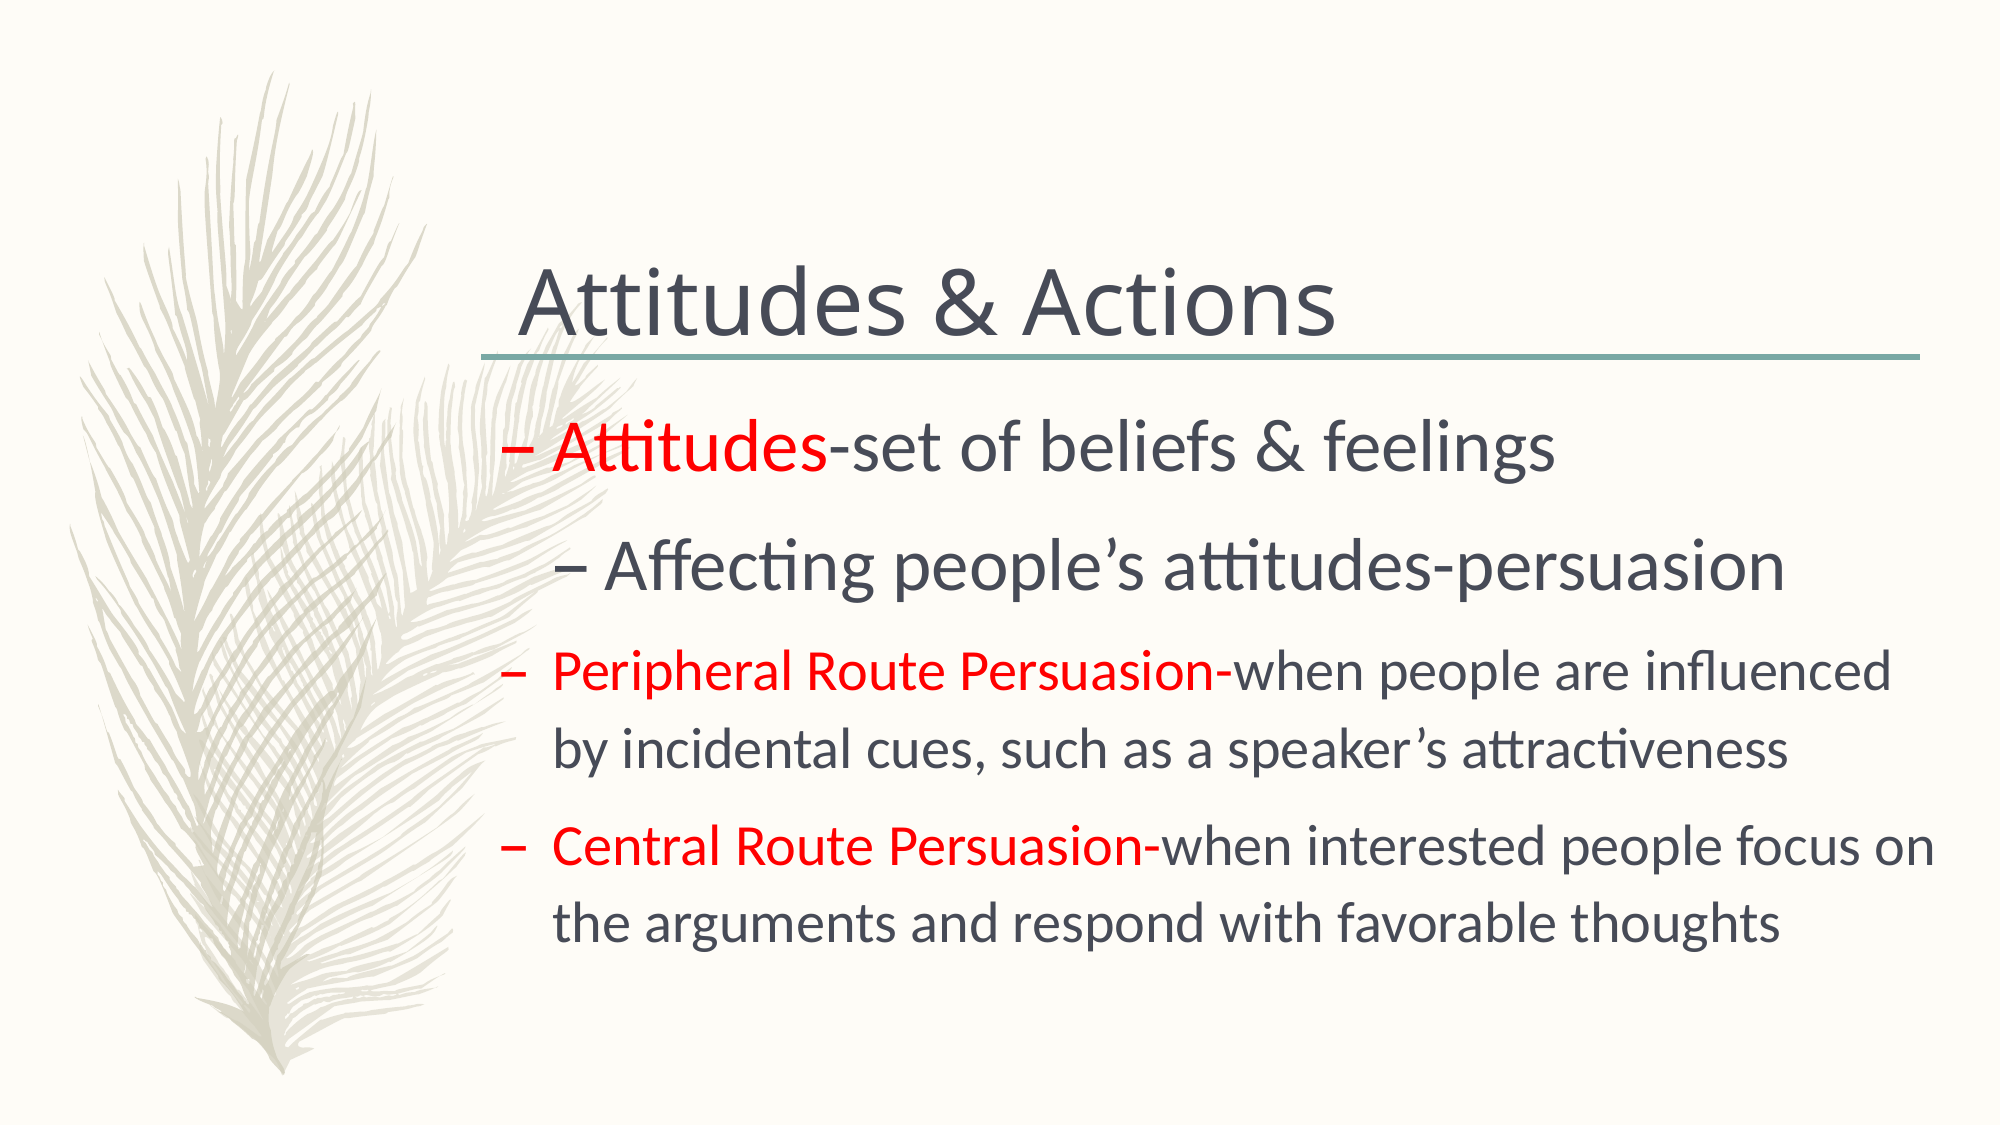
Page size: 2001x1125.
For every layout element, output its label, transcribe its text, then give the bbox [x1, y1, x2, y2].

title Attitudes & Actions [0, 240, 1929, 379]
list Attitudes-set of beliefs & feelings Affecting people’s attitudes-persuasion Peripheral Route Persuasion-when people are influenced by incidental cues, such as a speaker’s attractiveness Central Route Persuasion-when interested people focus on the arguments and respond with favorable thoughts [484, 378, 1977, 1112]
